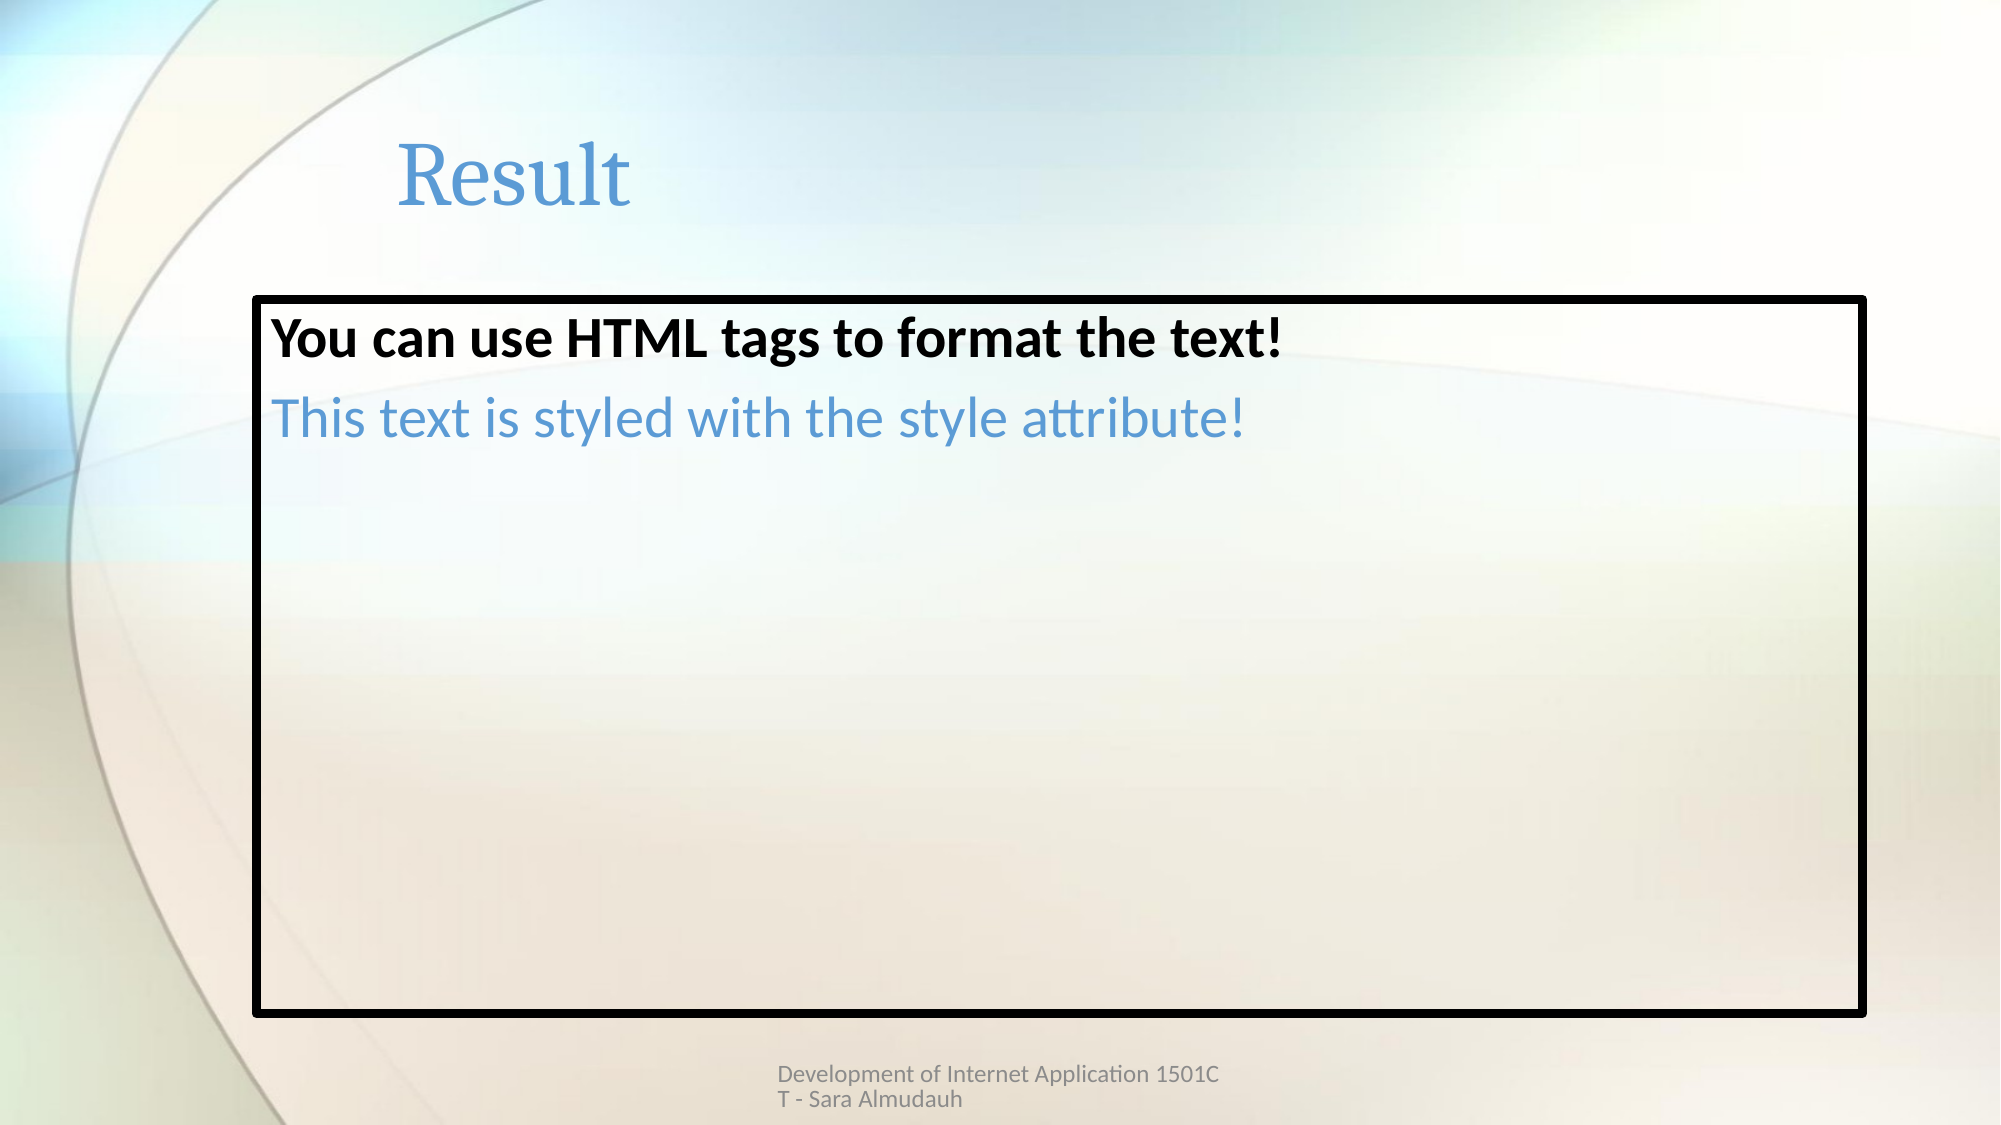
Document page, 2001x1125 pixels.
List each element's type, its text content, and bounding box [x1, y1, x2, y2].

footer Development of Internet Application 1501CT - Sara Almudauh [762, 1042, 1238, 1103]
list You can use HTML tags to format the text! This text is styled with the style attribute! [256, 299, 1863, 1014]
title Result [381, 59, 1863, 278]
picture [0, 0, 2001, 1125]
